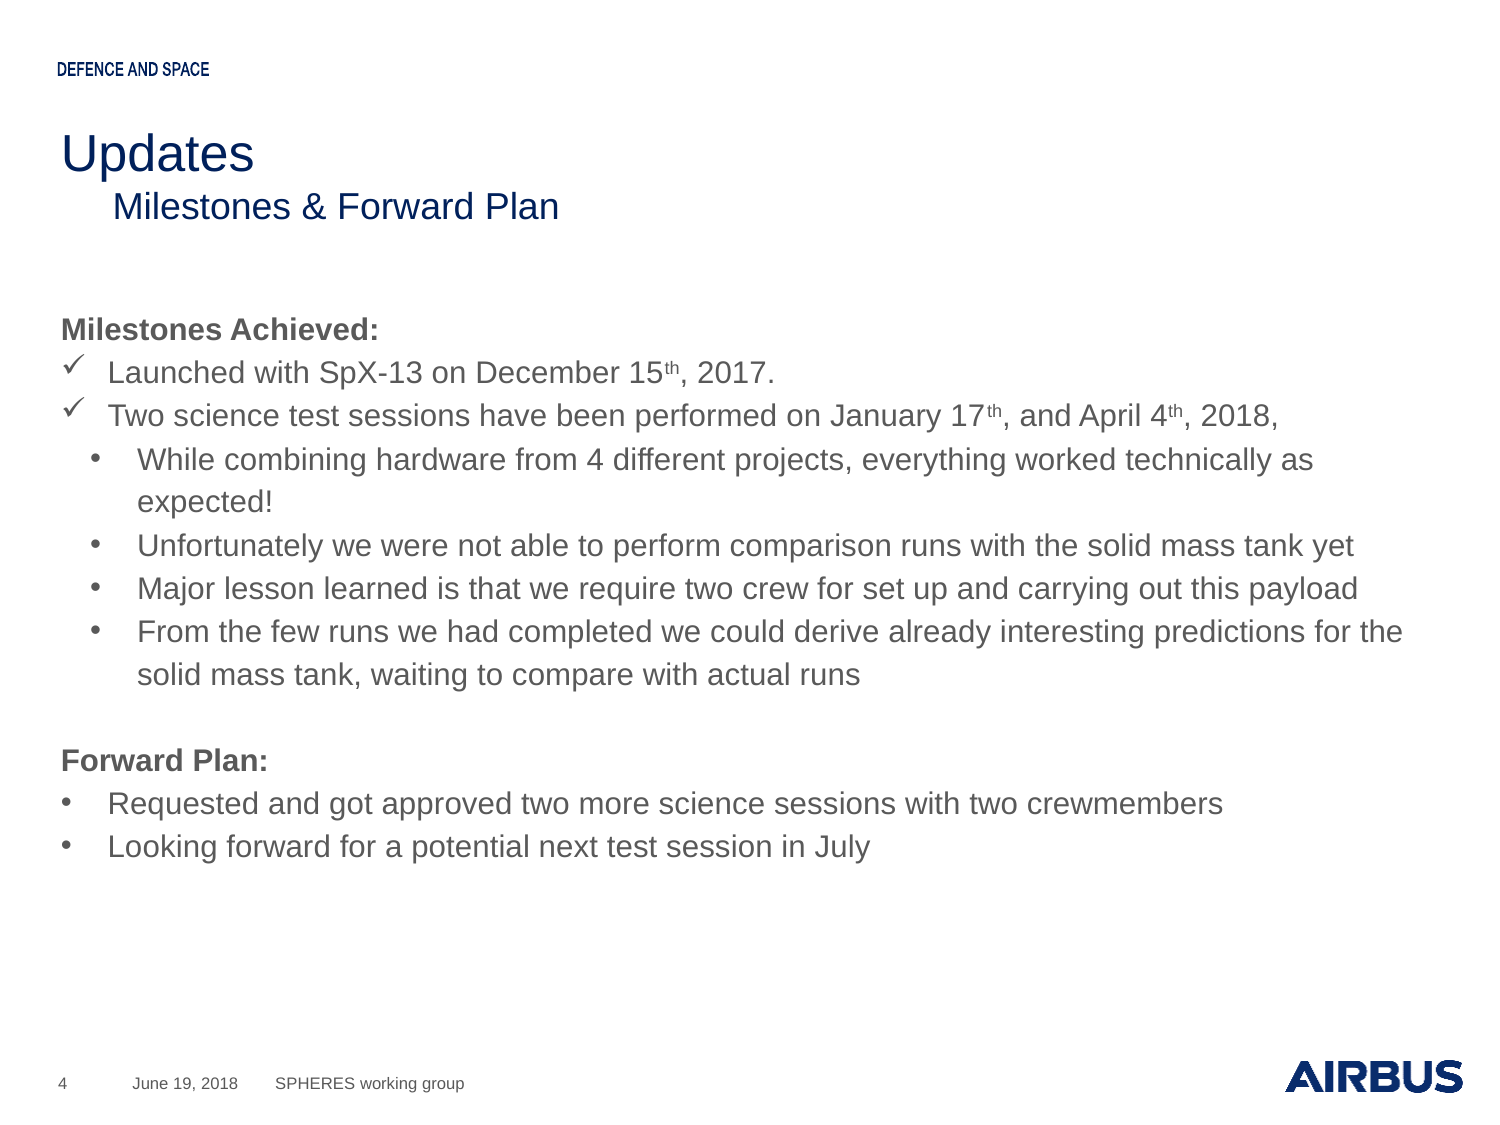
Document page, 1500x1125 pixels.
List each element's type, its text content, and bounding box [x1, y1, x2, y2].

title Updates [60, 112, 1445, 258]
picture [1282, 1057, 1465, 1095]
slide_number 4 [58, 1057, 95, 1093]
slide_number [95, 1057, 239, 1093]
list Milestones Achieved: Launched with SpX-13 on December 15th, 2017. Two science test sessions have been performed on January 17th, and April 4th, 2018, While combining hardware from 4 different projects, everything worked technically as expected! Unfortunately we were not able to perform comparison runs with the solid mass tank yet Major lesson learned is that we require two crew for set up and carrying out this payload From the few runs we had completed we could derive already interesting predictions for the solid mass tank, waiting to compare with actual runs Forward Plan: Requested and got approved two more science sessions with two crewmembers Looking forward for a potential next test session in July [60, 303, 1445, 1009]
list Milestones & Forward Plan [112, 174, 1163, 238]
footer SPHERES working group [275, 1057, 1263, 1093]
